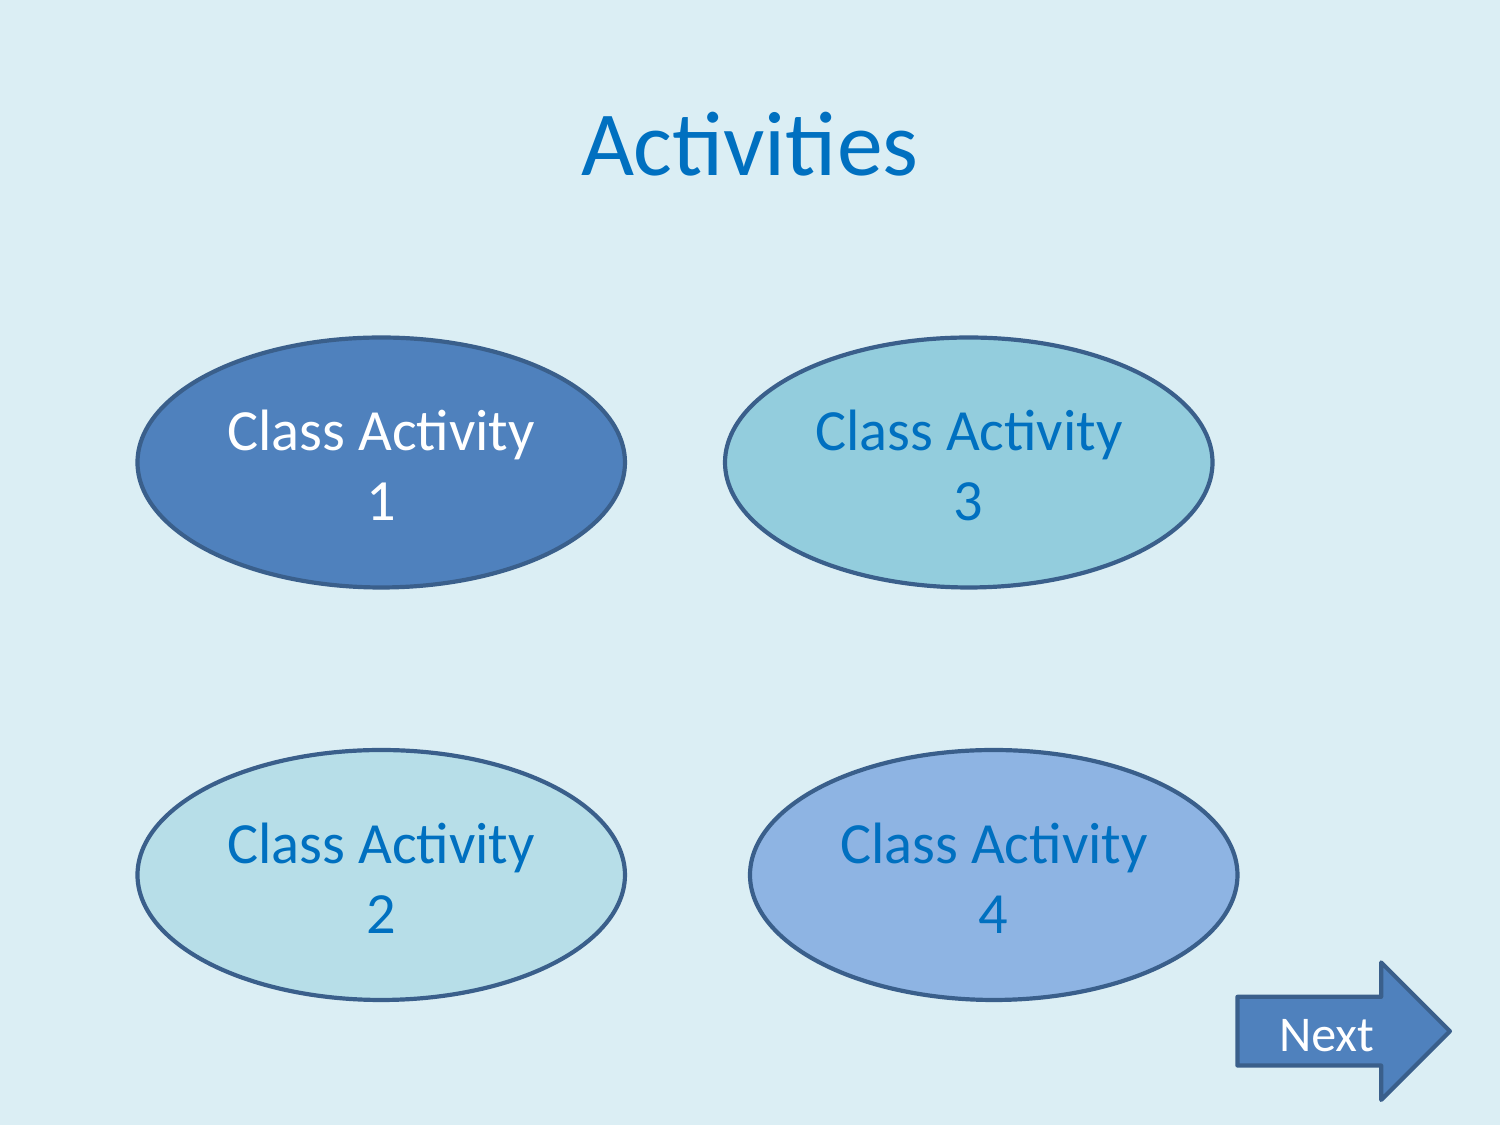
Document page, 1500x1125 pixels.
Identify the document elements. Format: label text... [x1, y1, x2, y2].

text_box Class Activity 3 [722, 335, 1215, 590]
text_box Class Activity 1 [135, 335, 628, 590]
text_box Next [1235, 960, 1453, 1102]
text_box Class Activity 4 [747, 747, 1240, 1003]
title Activities [75, 45, 1425, 233]
text_box Class Activity 2 [135, 747, 628, 1003]
